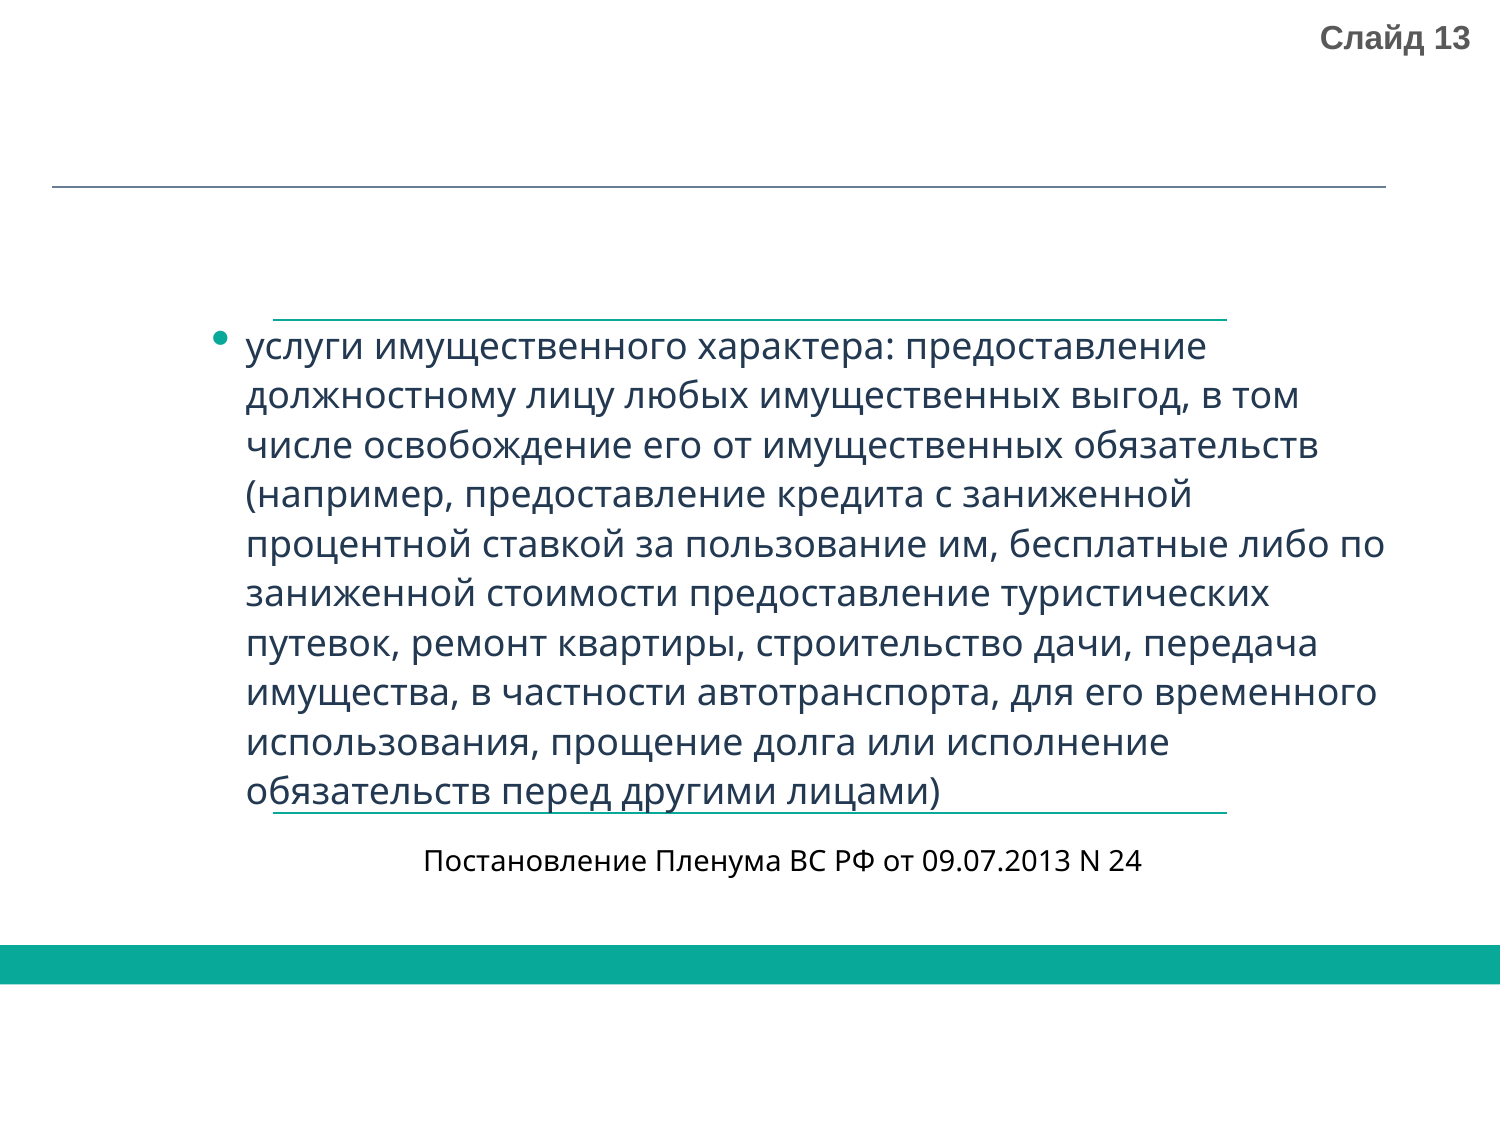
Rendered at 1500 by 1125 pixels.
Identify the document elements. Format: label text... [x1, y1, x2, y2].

text_box Постановление Пленума ВС РФ от 09.07.2013 N 24 [334, 842, 1178, 878]
text_box Слайд 13 [1288, 9, 1486, 64]
list услуги имущественного характера: предоставление должностному лицу любых имущественных выгод, в том числе освобождение его от имущественных обязательств (например, предоставление кредита с заниженной процентной ставкой за пользование им, бесплатные либо по заниженной стоимости предоставление туристических путевок, ремонт квартиры, строительство дачи, передача имущества, в частности автотранспорта, для его временного использования, прощение долга или исполнение обязательств перед другими лицами) [211, 294, 1399, 836]
